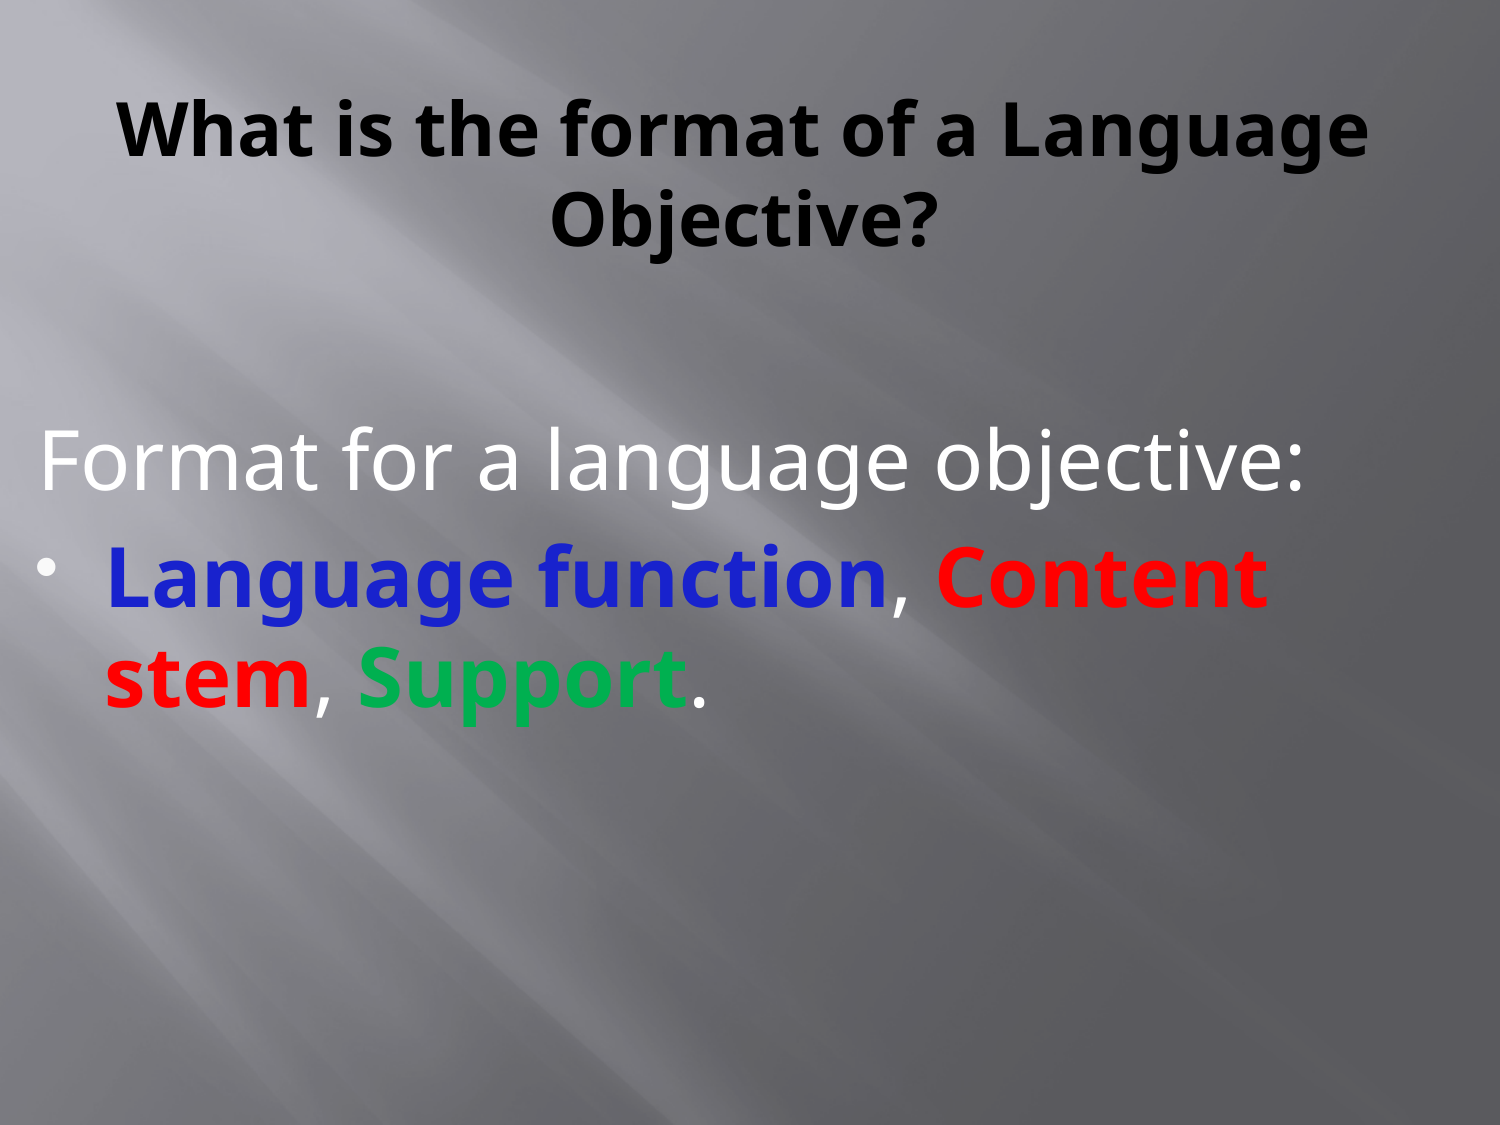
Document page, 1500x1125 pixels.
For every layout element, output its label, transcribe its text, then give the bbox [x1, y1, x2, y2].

title What is the format of a Language Objective? [50, 99, 1438, 243]
list Format for a language objective: Language function, Content stem, Support. [0, 399, 1475, 838]
